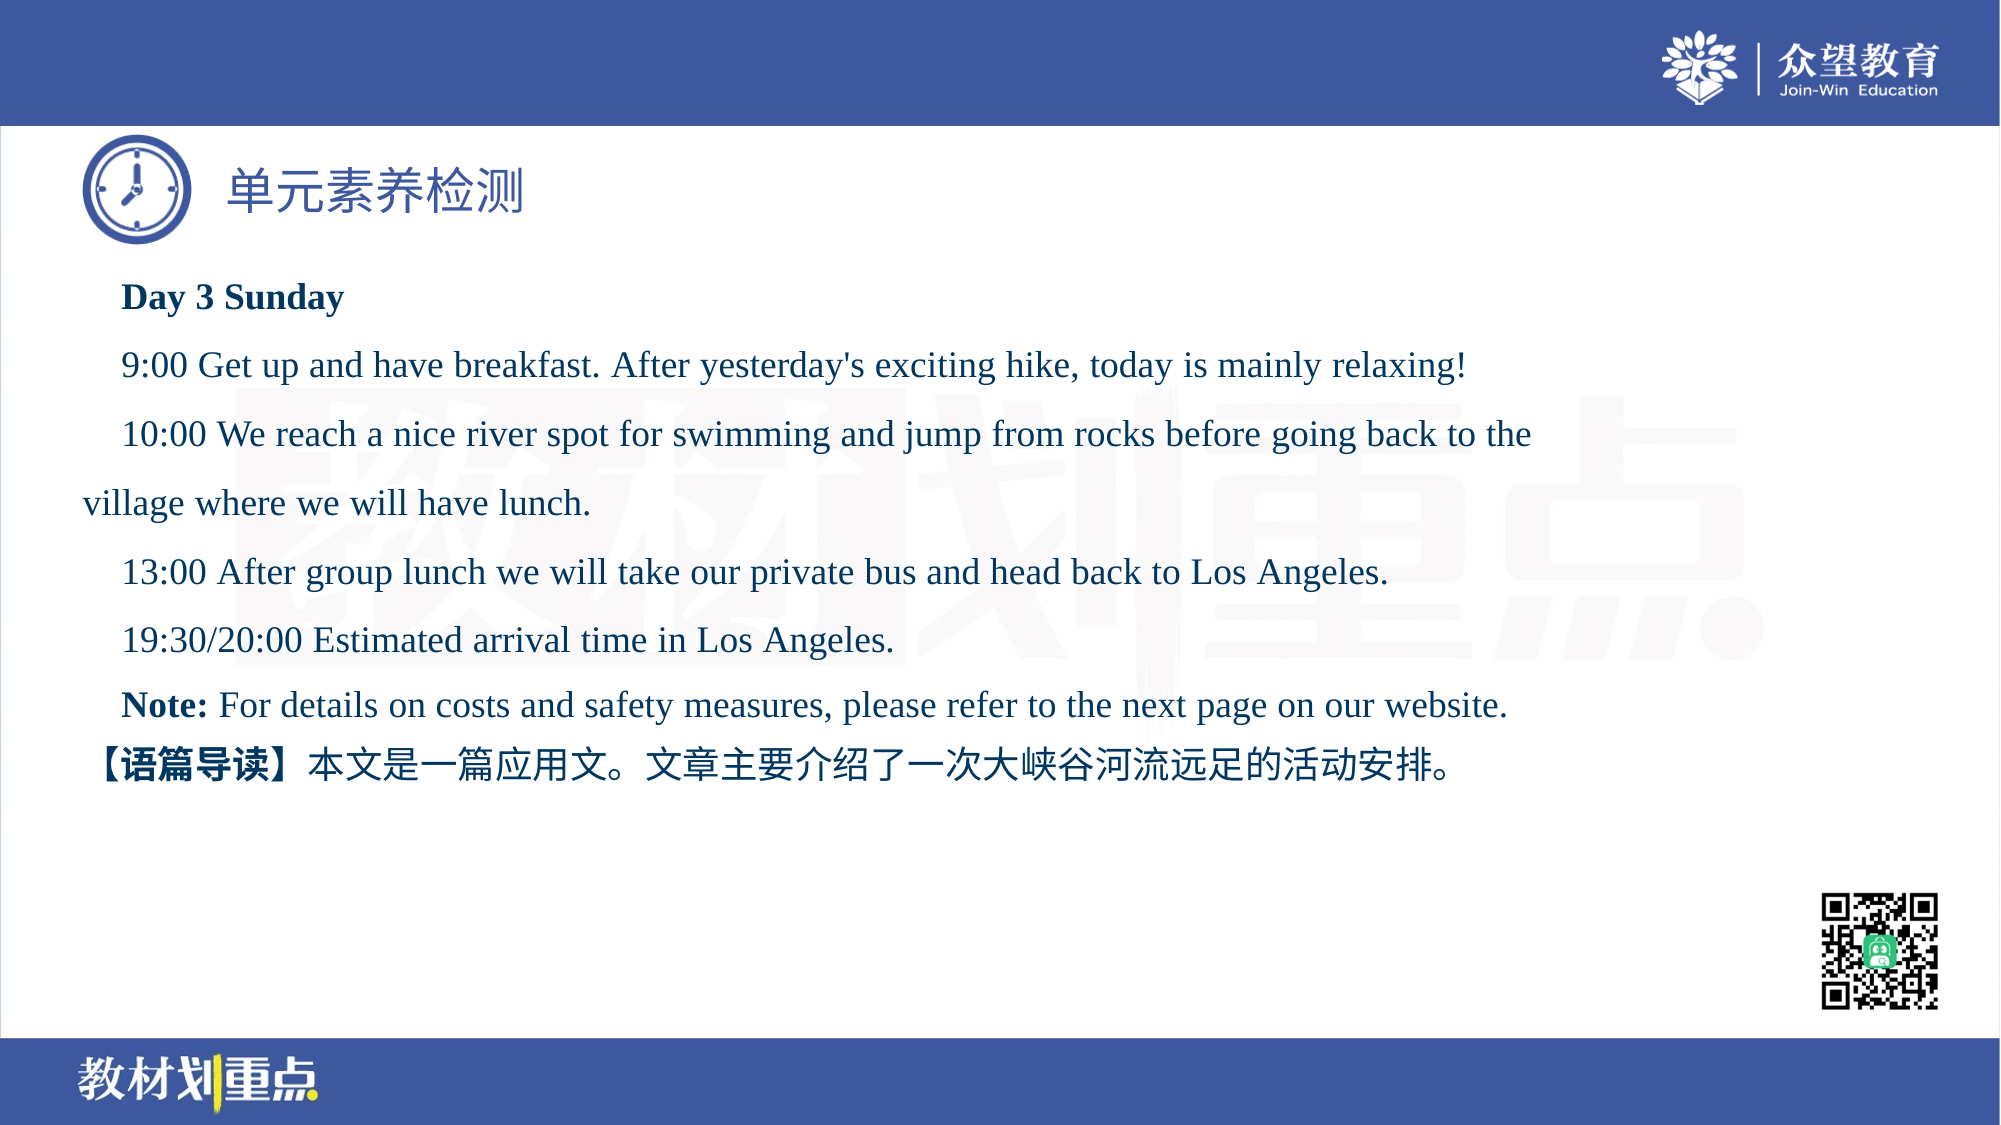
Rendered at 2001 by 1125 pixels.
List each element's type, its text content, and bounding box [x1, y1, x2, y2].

text_box 【语篇导读】本文是一篇应用文。文章主要介绍了一次大峡谷河流远足的活动安排。 [82, 721, 1817, 779]
text_box Day 3 Sunday 9:00 Get up and have breakfast. After yesterday's exciting hike, today is mainly relaxing! 10:00 We reach a nice river spot for swimming and jump from rocks before going back to the village where we will have lunch. 13:00 After group lunch we will take our private bus and head back to Los Angeles. 19:30/20:00 Estimated arrival time in Los Angeles. Note: For details on costs and safety measures, please refer to the next page on our website. [82, 247, 1817, 718]
picture [0, 0, 2000, 1125]
